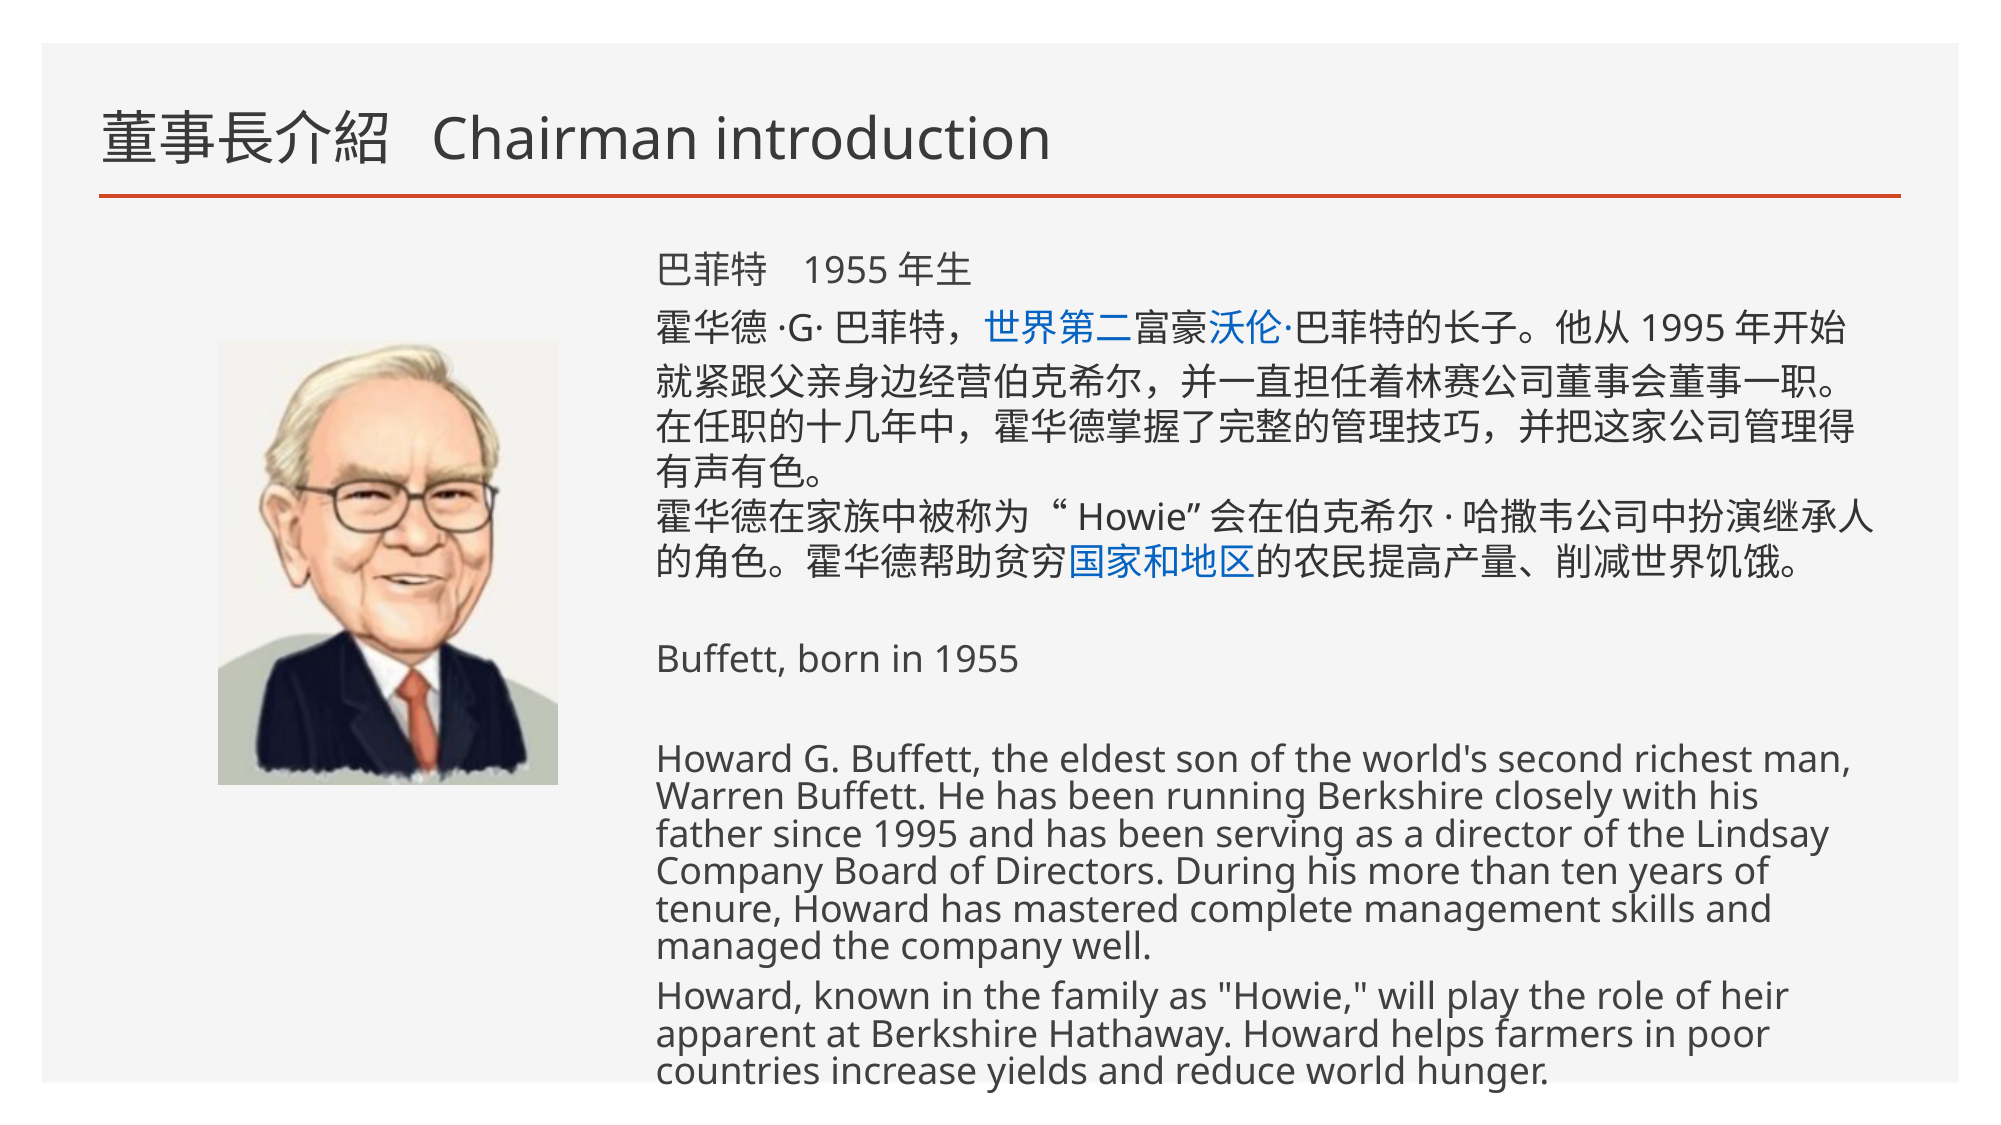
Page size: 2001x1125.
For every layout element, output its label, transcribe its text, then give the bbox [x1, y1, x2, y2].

title 董事長介紹 Chairman introduction [85, 73, 1214, 179]
text_box 巴菲特 1955年生 霍华德·G·巴菲特，世界第二富豪沃伦·巴菲特的长子。他从1995年开始就紧跟父亲身边经营伯克希尔，并一直担任着林赛公司董事会董事一职。在任职的十几年中，霍华德掌握了完整的管理技巧，并把这家公司管理得有声有色。 霍华德在家族中被称为“Howie”会在伯克希尔·哈撒韦公司中扮演继承人的角色。霍华德帮助贫穷国家和地区的农民提高产量、削减世界饥饿。 Buffett, born in 1955 Howard G. Buffett, the eldest son of the world's second richest man, Warren Buffett. He has been running Berkshire closely with his father since 1995 and has been serving as a director of the Lindsay Company Board of Directors. During his more than ten years of tenure, Howard has mastered complete management skills and managed the company well. Howard, known in the family as "Howie," will play the role of heir apparent at Berkshire Hathaway. Howard helps farmers in poor countries increase yields and reduce world hunger. [640, 246, 1891, 1100]
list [218, 340, 558, 785]
